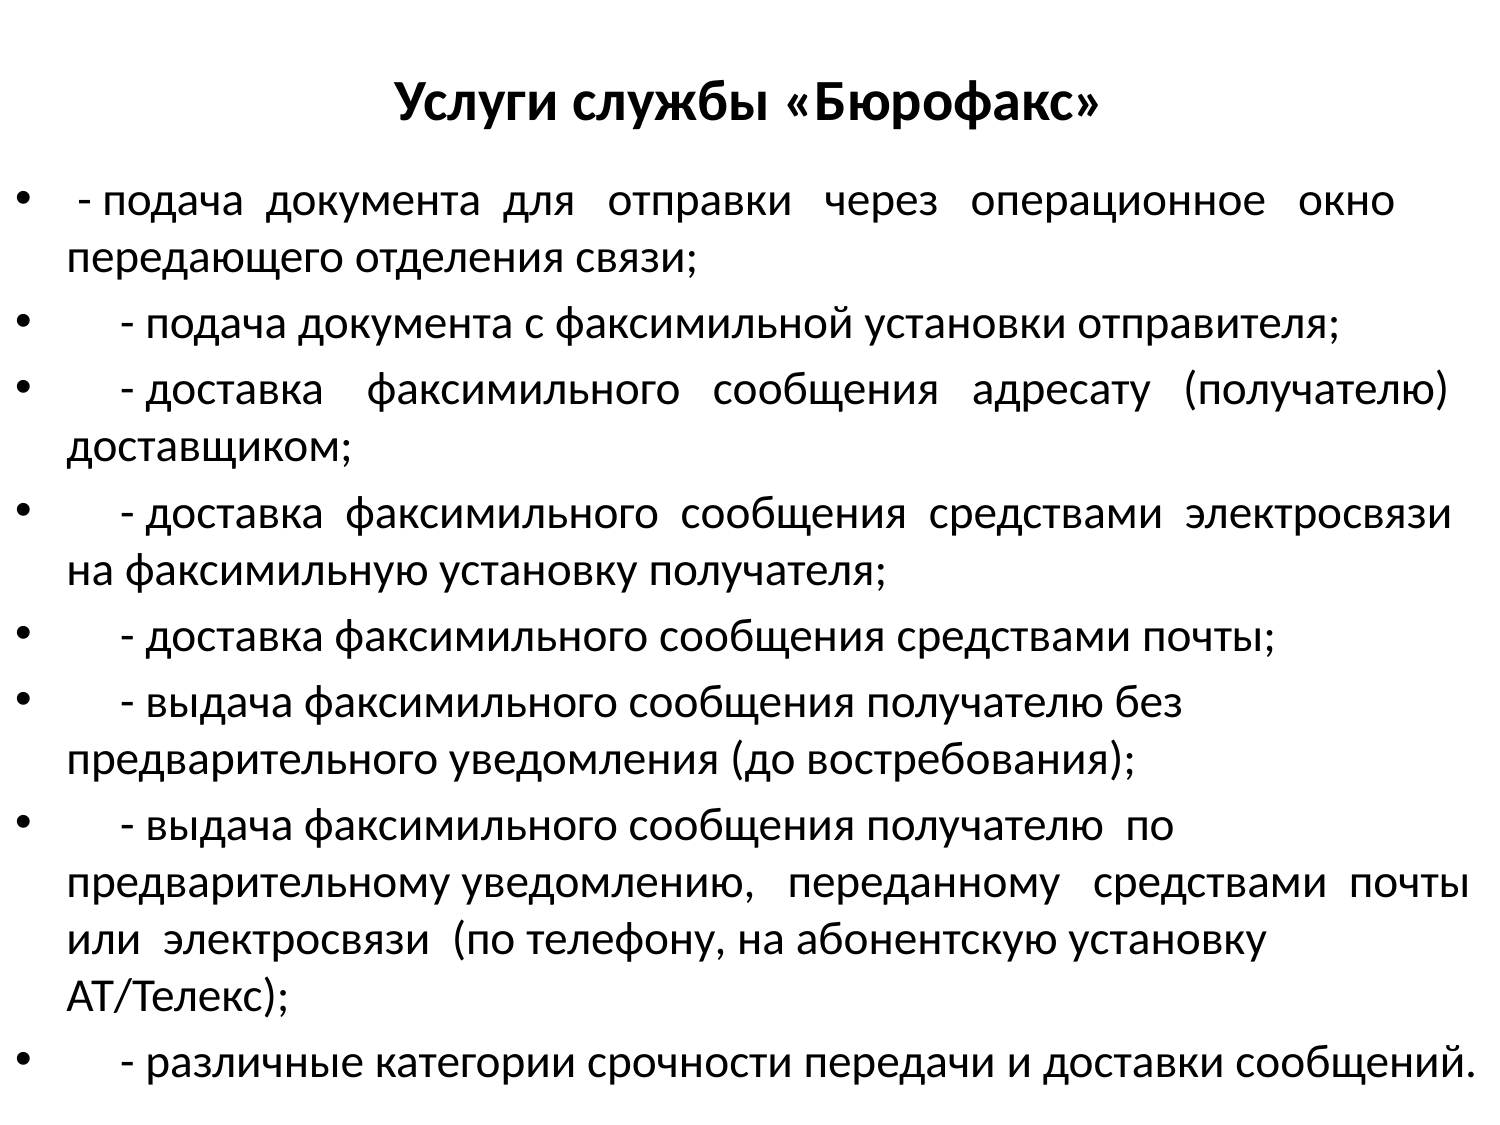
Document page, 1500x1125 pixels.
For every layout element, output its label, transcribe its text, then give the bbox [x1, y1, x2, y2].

list - подача документа для отправки через операционное окно передающего отделения связи; - подача документа с факсимильной установки отправителя; - доставка факсимильного сообщения адресату (получателю) доставщиком; - доставка факсимильного сообщения средствами электросвязи на факсимильную установку получателя; - доставка факсимильного сообщения средствами почты; - выдача факсимильного сообщения получателю без предварительного уведомления (до востребования); - выдача факсимильного сообщения получателю по предварительному уведомлению, переданному средствами почты или электросвязи (по телефону, на абонентскую установку АТ/Телекс); - различные категории срочности передачи и доставки сообщений. [0, 160, 1500, 1125]
title Услуги службы «Бюрофакс» [75, 45, 1425, 149]
